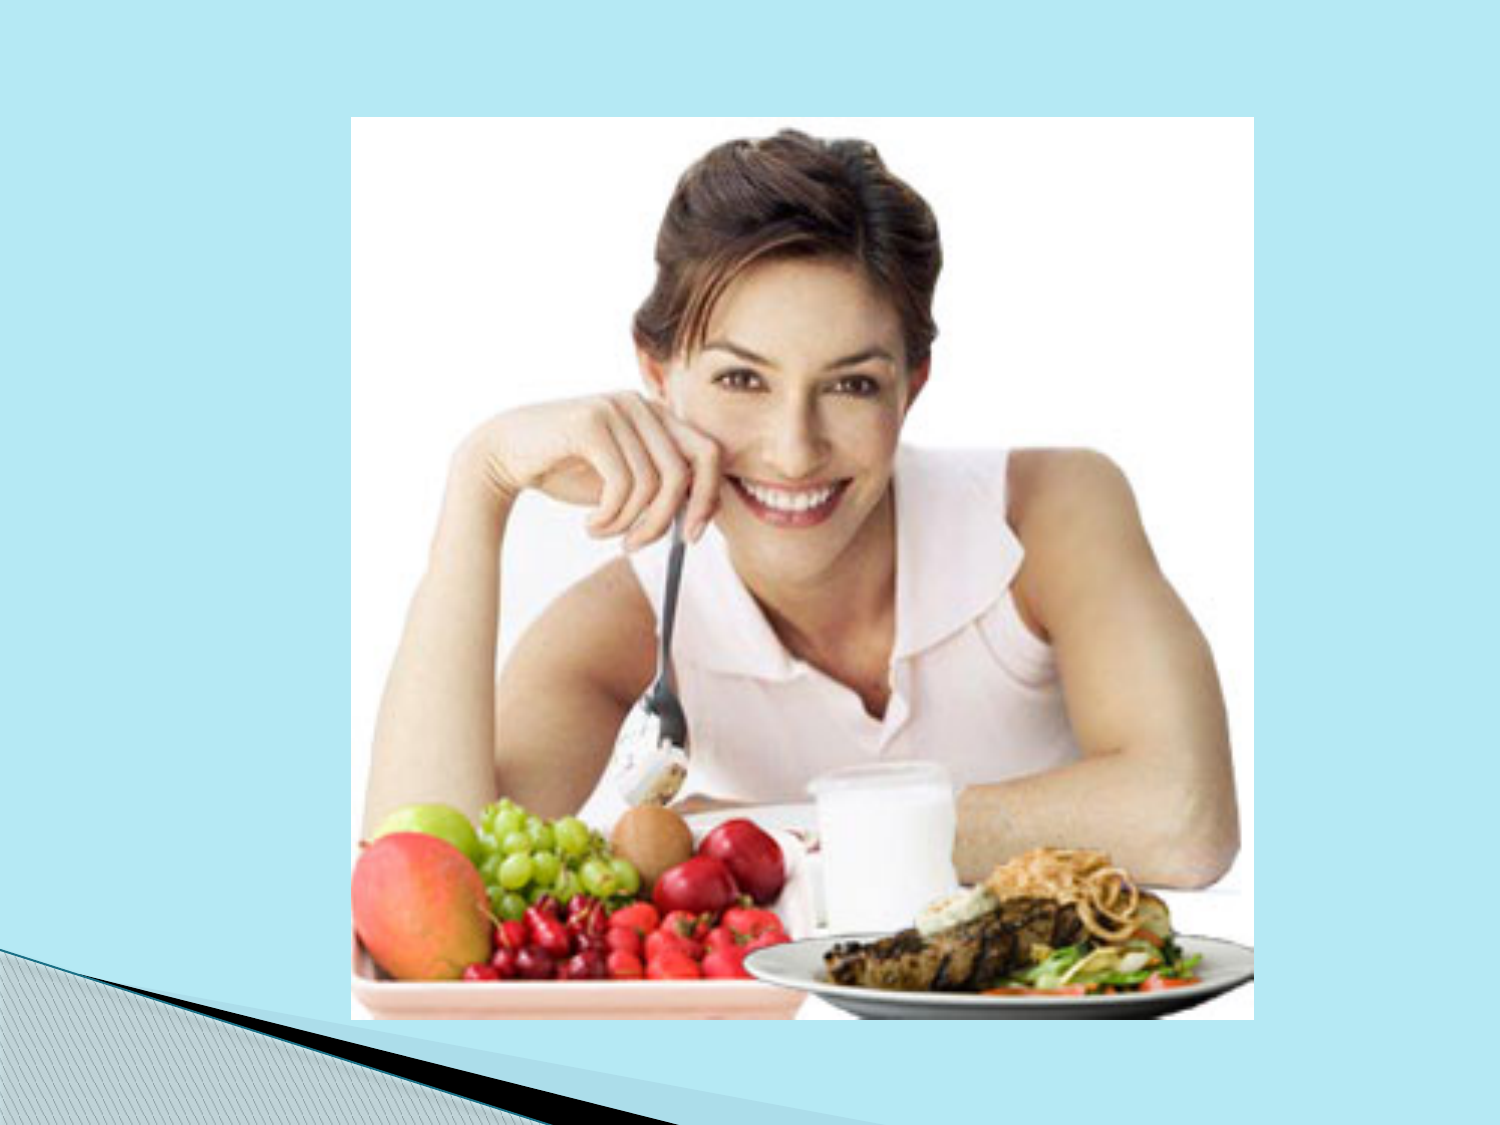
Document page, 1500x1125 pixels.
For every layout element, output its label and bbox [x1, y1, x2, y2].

picture [351, 116, 1255, 1020]
